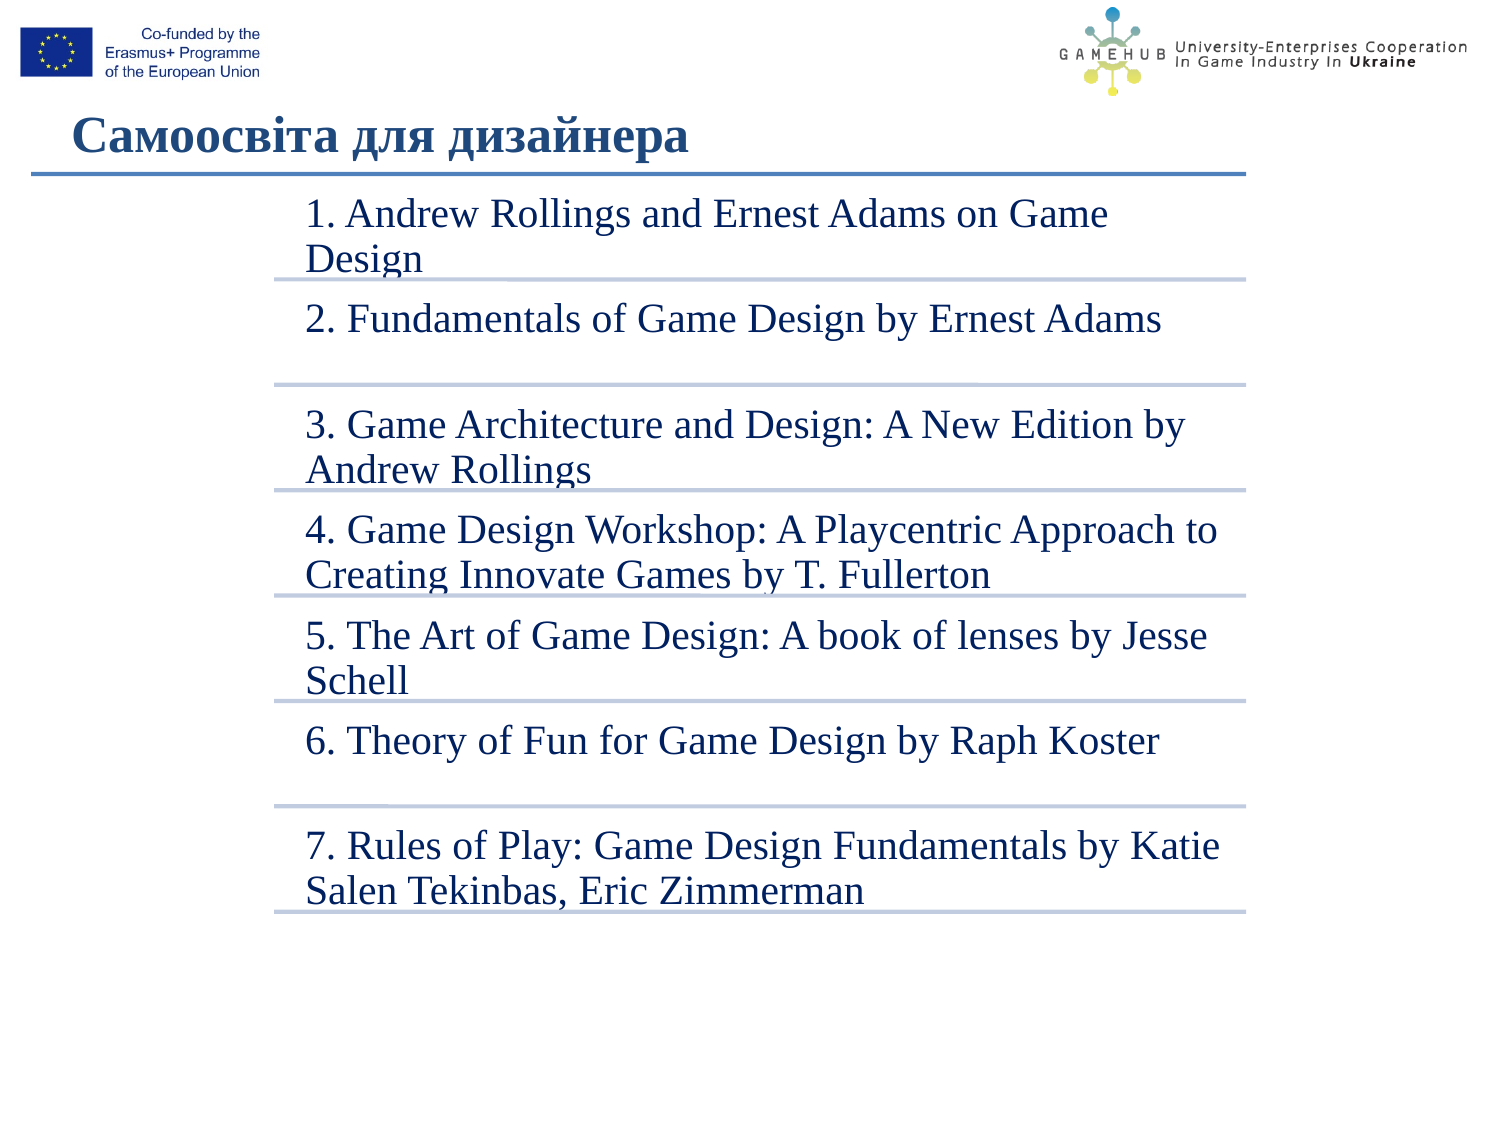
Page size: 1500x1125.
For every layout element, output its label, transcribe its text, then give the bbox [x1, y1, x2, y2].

picture [1057, 7, 1476, 96]
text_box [30, 173, 1247, 918]
text_box Самоосвіта для дизайнера [56, 92, 706, 171]
picture [5, 13, 272, 91]
